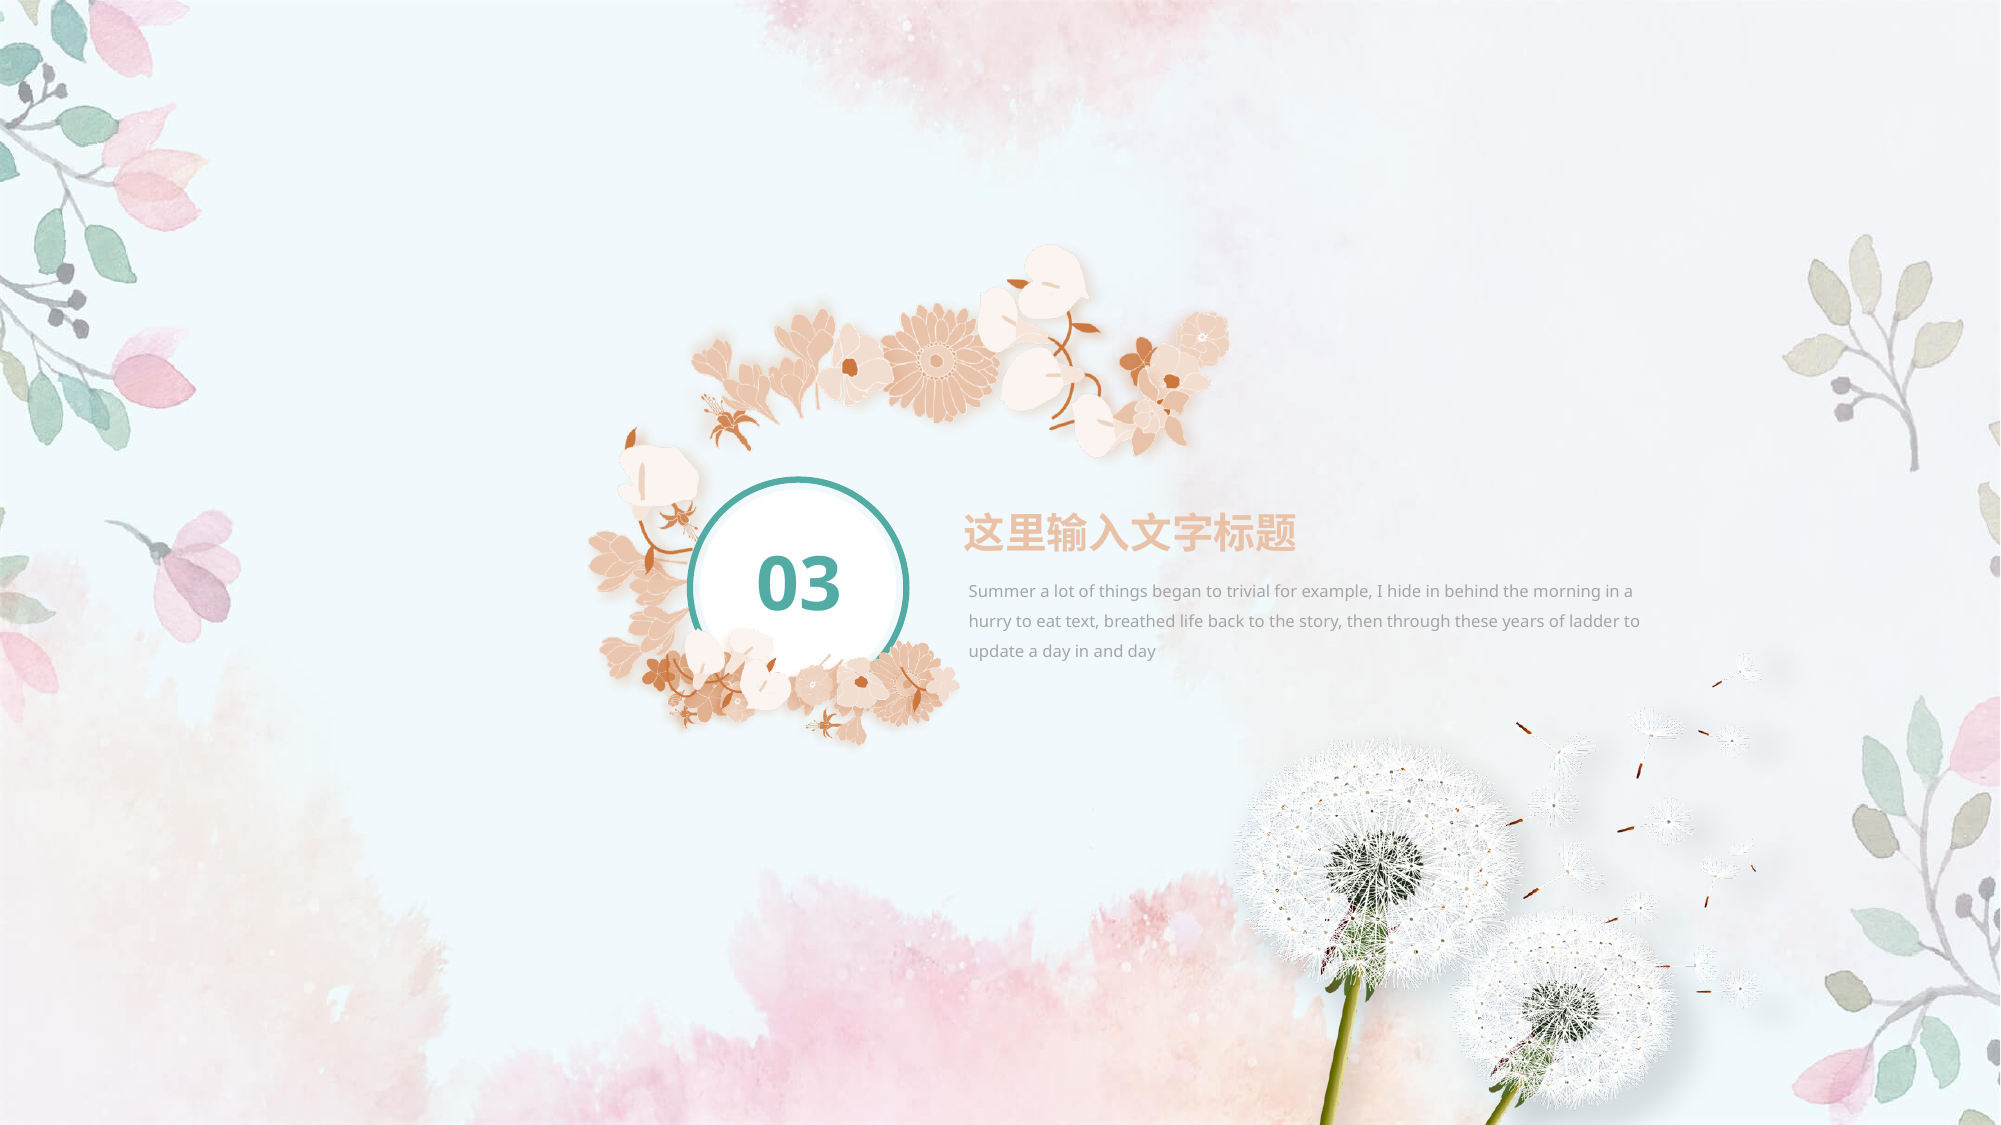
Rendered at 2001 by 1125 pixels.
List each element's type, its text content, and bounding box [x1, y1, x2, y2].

picture [0, 0, 2001, 1125]
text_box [689, 479, 907, 614]
text_box 这里输入文字标题 [1249, 499, 1333, 565]
text_box Summer a lot of things began to trivial for example, I hide in behind the morning in a hurry to eat text, breathed life back to the story, then through these years of ladder to update a day in and day [964, 563, 1687, 698]
